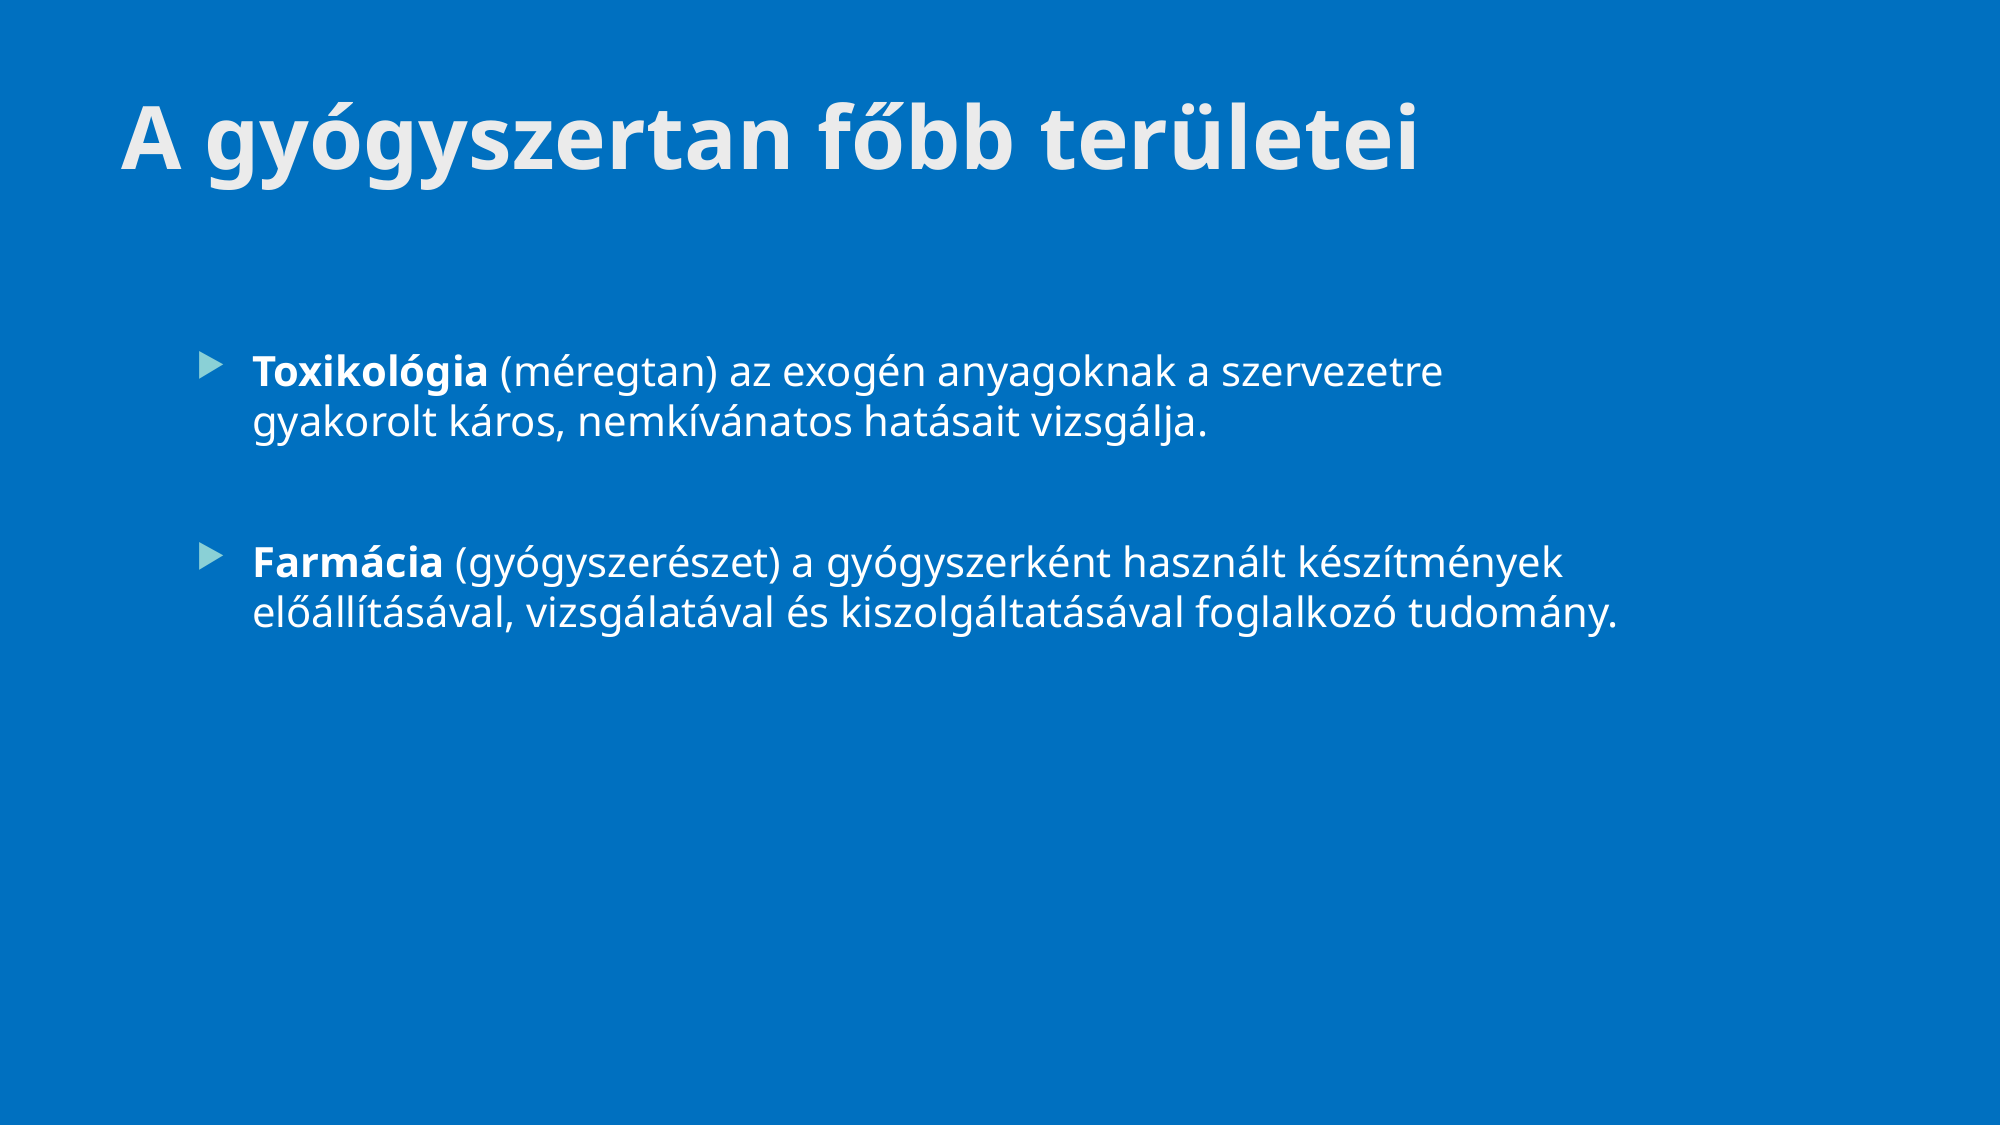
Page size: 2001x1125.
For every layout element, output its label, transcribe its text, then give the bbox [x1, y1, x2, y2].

list Toxikológia (méregtan) az exogén anyagoknak a szervezetre gyakorolt káros, nemkívánatos hatásait vizsgálja. Farmácia (gyógyszerészet) a gyógyszerként használt készítmények előállításával, vizsgálatával és kiszolgáltatásával foglalkozó tudomány. [181, 336, 1649, 1025]
title A gyógyszertan főbb területei [106, 74, 1649, 304]
